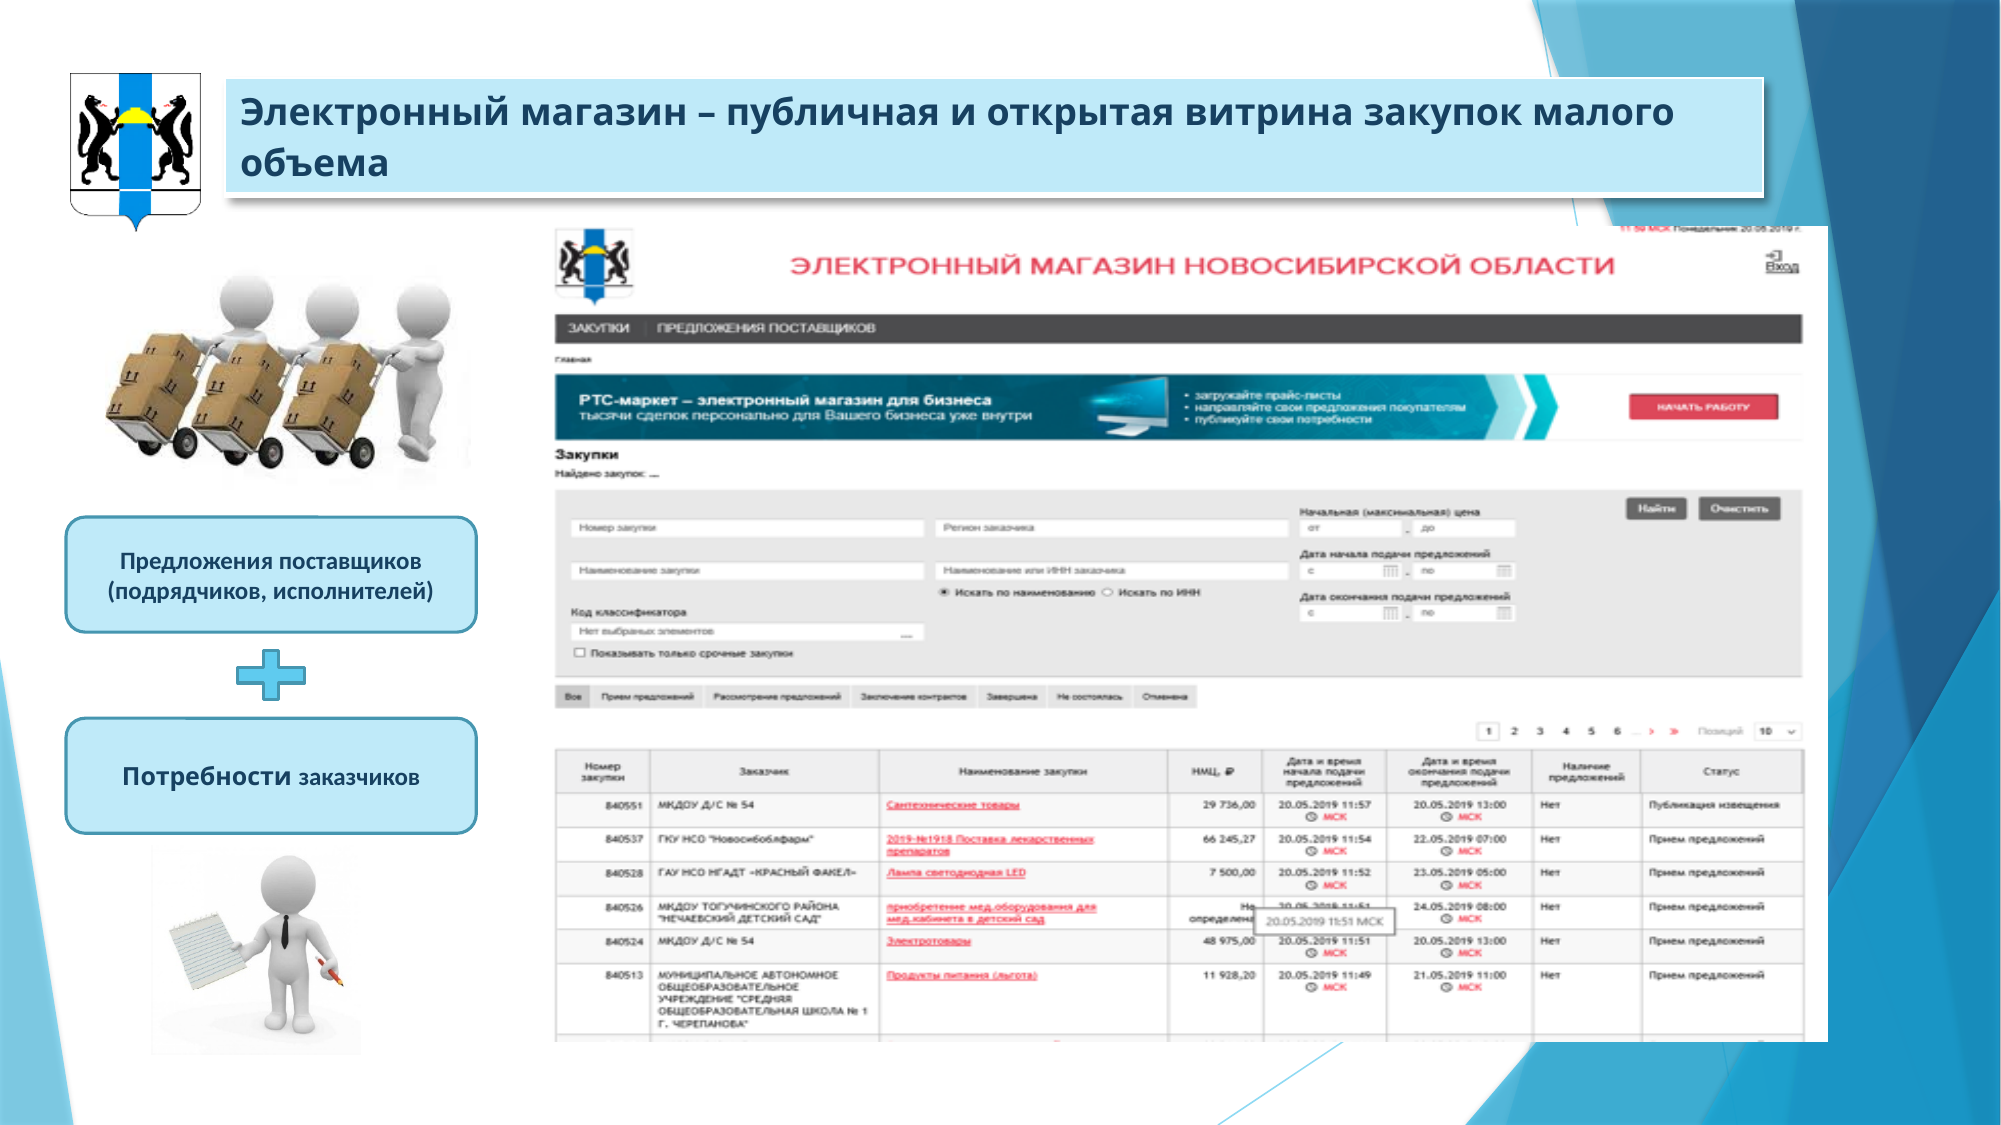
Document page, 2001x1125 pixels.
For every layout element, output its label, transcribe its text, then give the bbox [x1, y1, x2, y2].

text_box [236, 649, 306, 701]
text_box Потребности заказчиков [64, 716, 478, 835]
picture [532, 226, 1828, 1043]
table_header Электронный магазин – публичная и открытая витрина закупок малого объема [226, 79, 1762, 192]
picture [151, 844, 361, 1055]
picture [104, 244, 471, 491]
picture [69, 72, 201, 233]
text_box Предложения поставщиков (подрядчиков, исполнителей) [64, 515, 478, 634]
